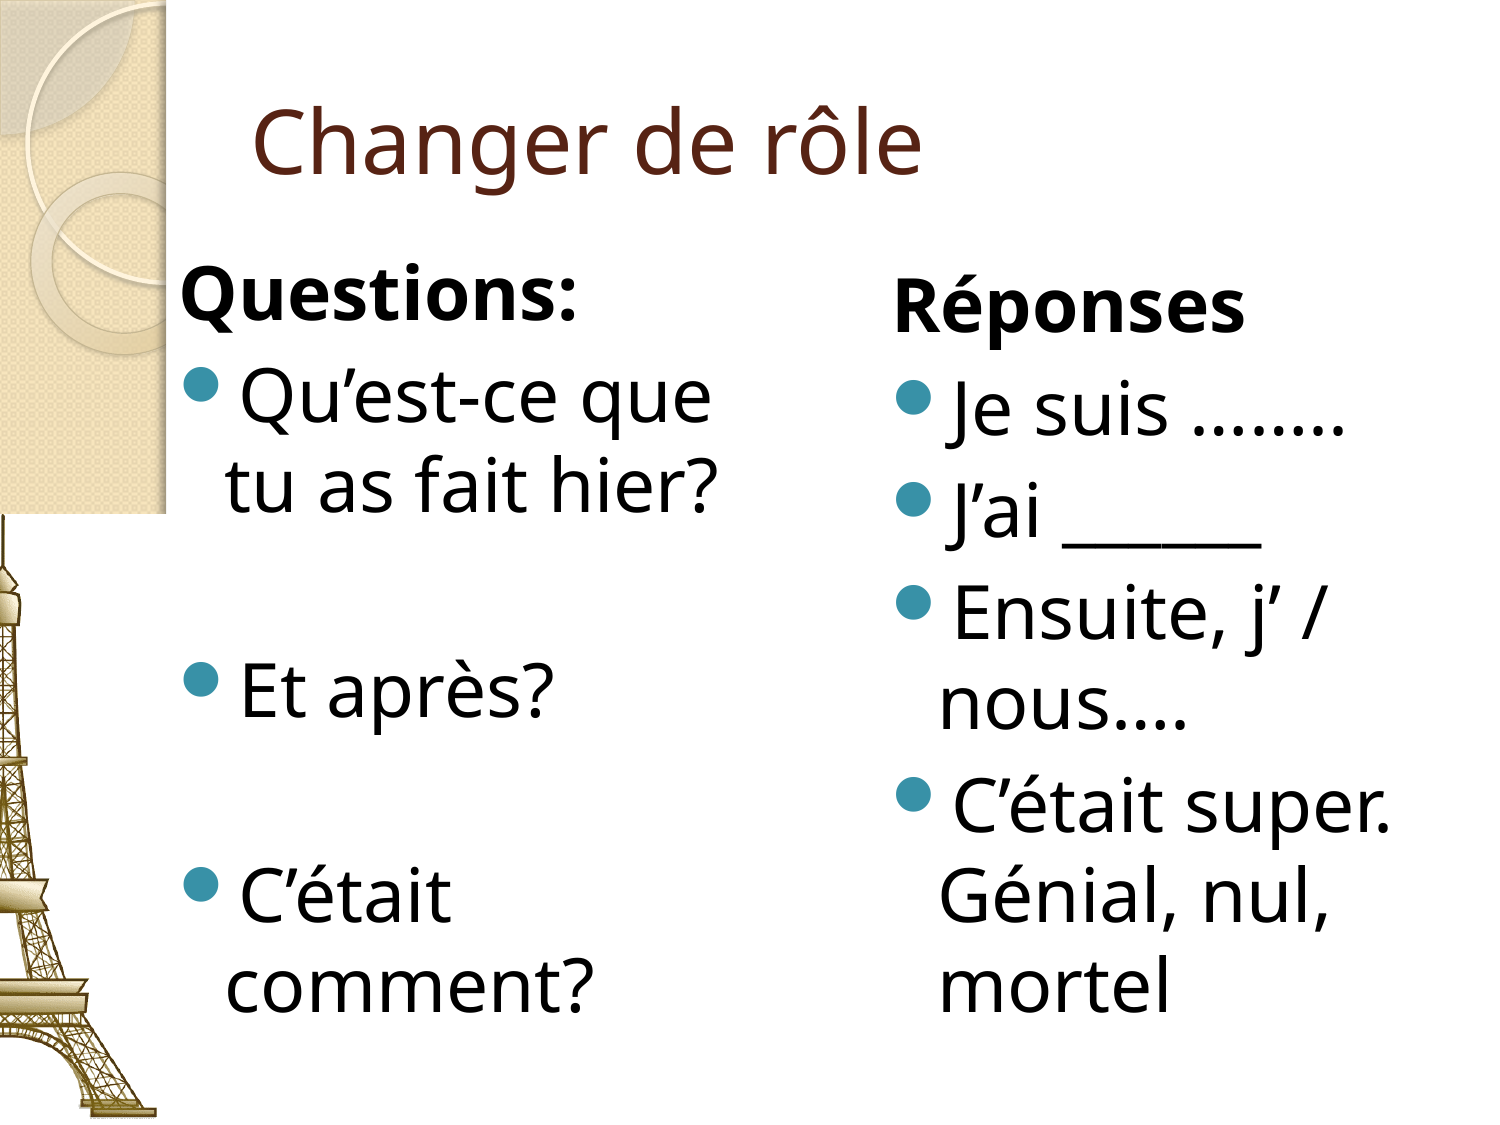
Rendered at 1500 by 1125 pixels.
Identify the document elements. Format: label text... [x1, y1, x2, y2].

picture [0, 514, 167, 1125]
title Changer de rôle [235, 45, 1466, 233]
text_box Réponses Je suis …….. J’ai ______ Ensuite, j’ / nous…. C’était super. Génial, nul, mortel [862, 249, 1500, 1038]
list Questions: Qu’est-ce que tu as fait hier? Et après? C’était comment? [150, 237, 788, 1025]
